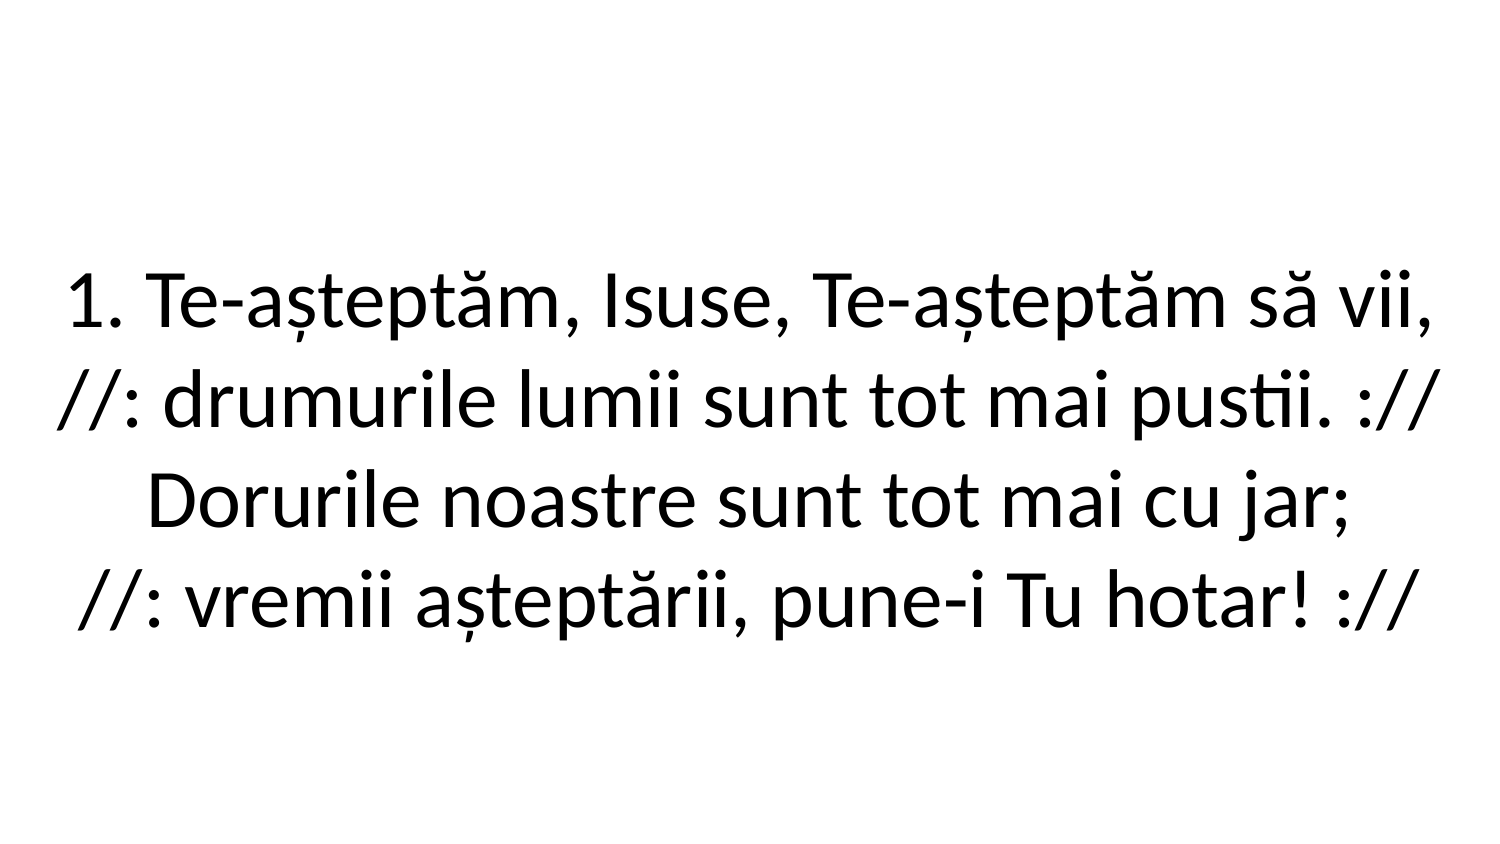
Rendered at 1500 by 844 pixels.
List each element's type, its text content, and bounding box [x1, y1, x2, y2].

text_box 1. Te-așteptăm, Isuse, Te-așteptăm să vii, //: drumurile lumii sunt tot mai pustii. :// Dorurile noastre sunt tot mai cu jar; //: vremii așteptării, pune-i Tu hotar! :// [42, 192, 1458, 652]
